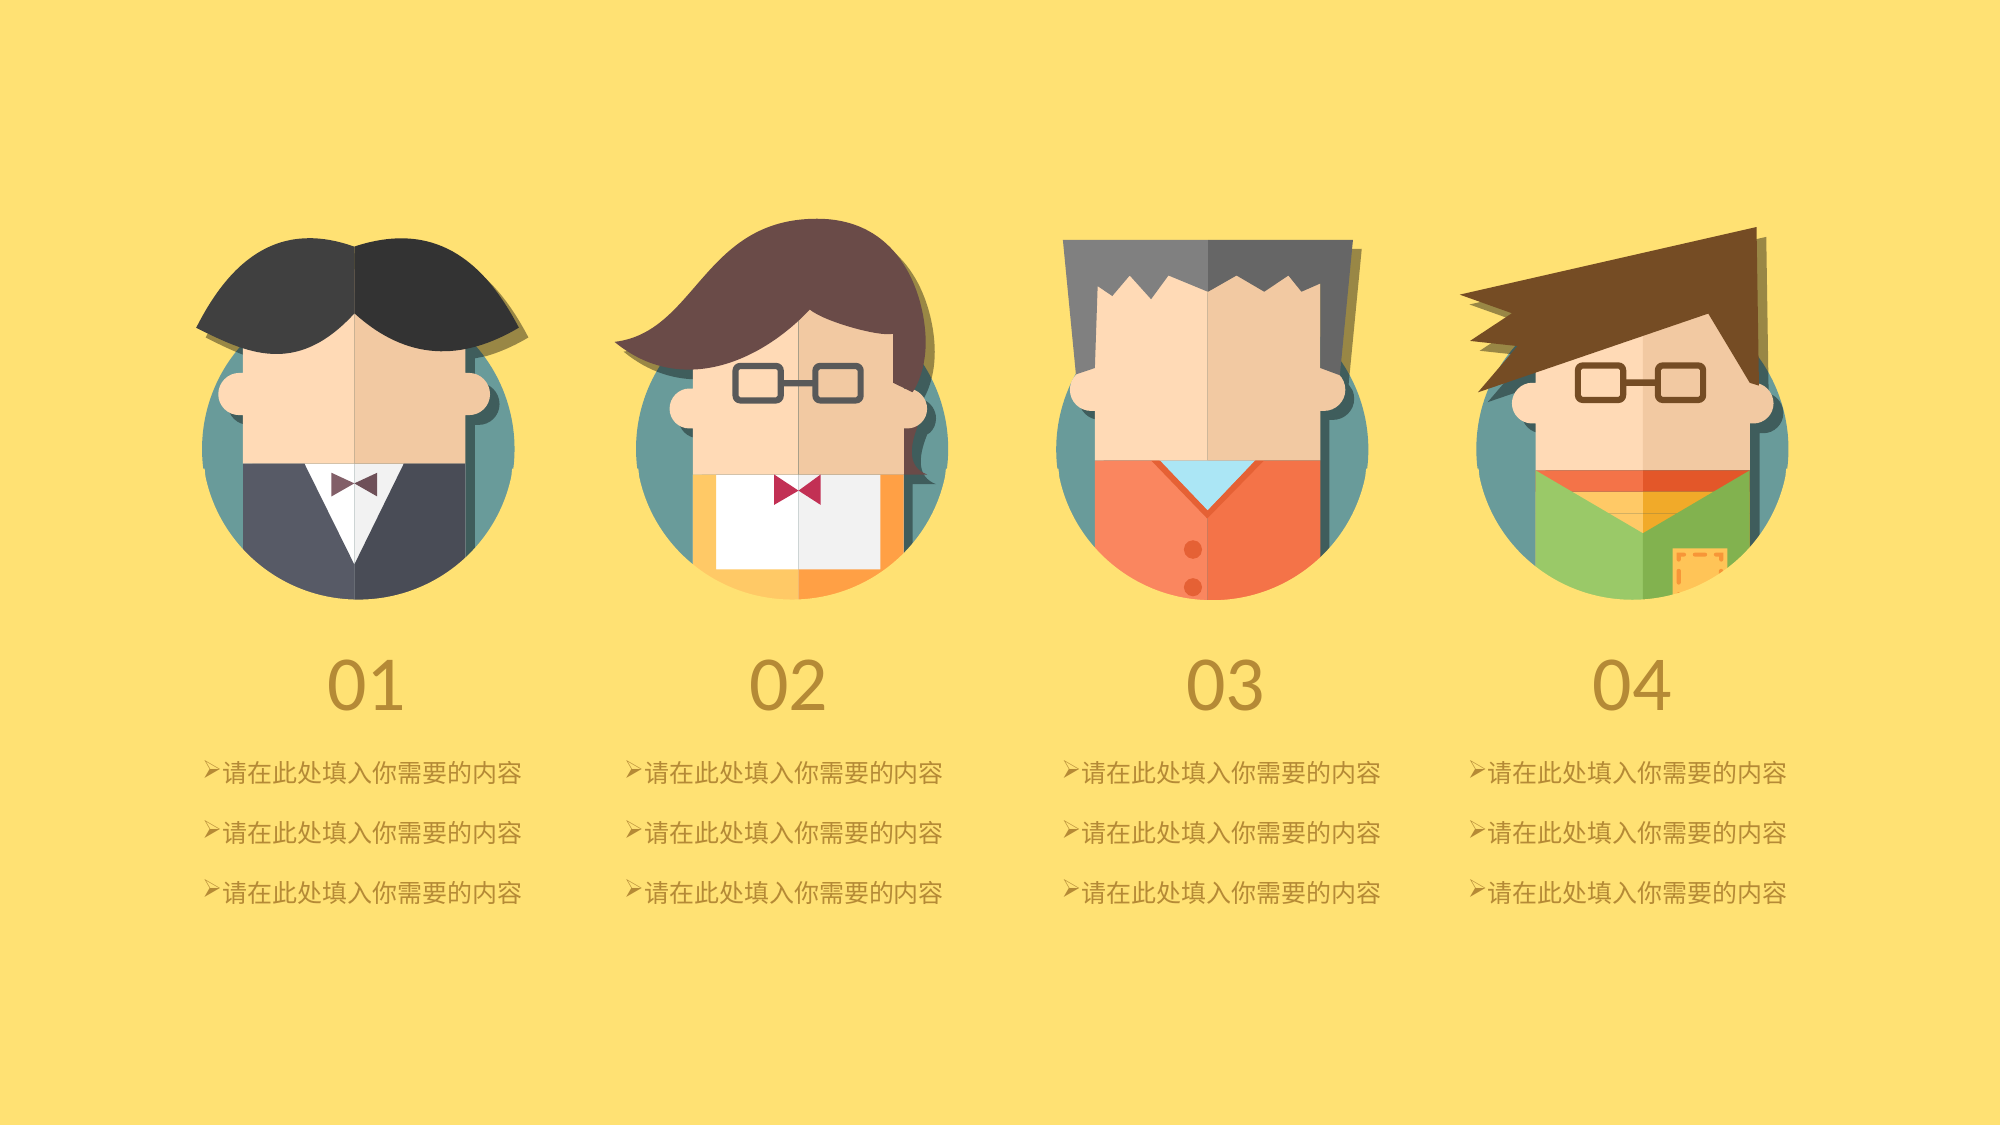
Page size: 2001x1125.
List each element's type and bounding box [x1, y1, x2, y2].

text_box [0, 218, 2000, 954]
